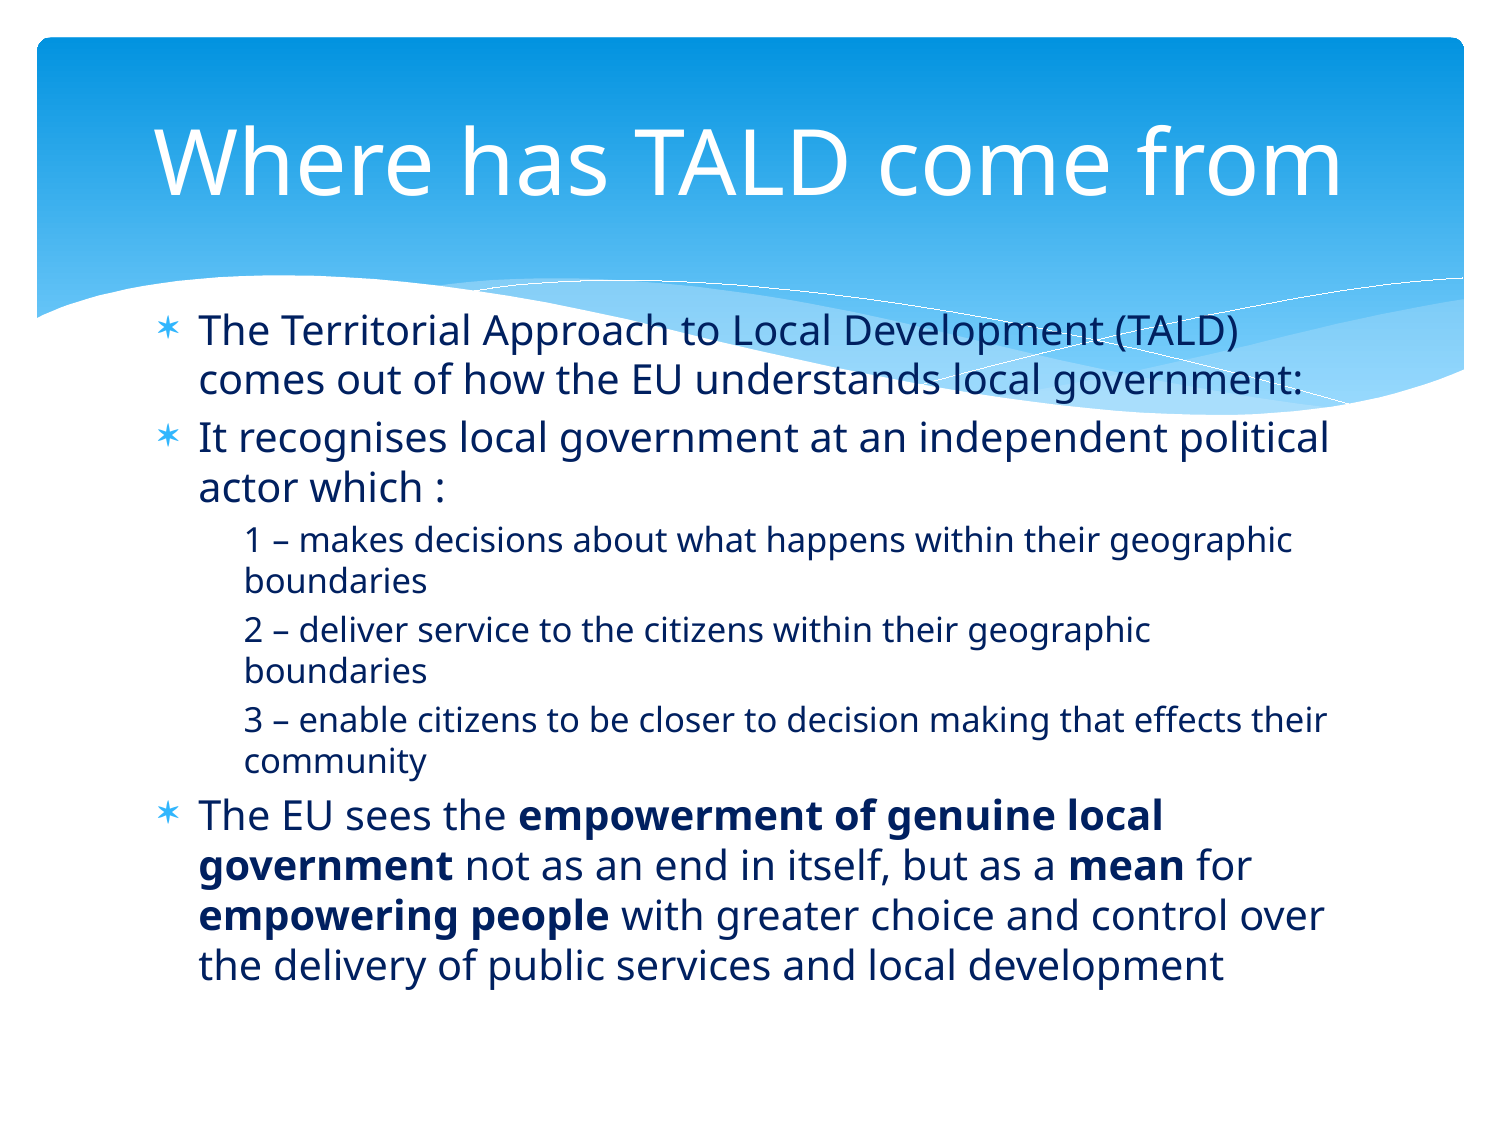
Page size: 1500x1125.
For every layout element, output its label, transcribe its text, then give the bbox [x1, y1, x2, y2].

list The Territorial Approach to Local Development (TALD) comes out of how the EU understands local government: It recognises local government at an independent political actor which : 1 – makes decisions about what happens within their geographic boundaries 2 – deliver service to the citizens within their geographic boundaries 3 – enable citizens to be closer to decision making that effects their community The EU sees the empowerment of genuine local government not as an end in itself, but as a mean for empowering people with greater choice and control over the delivery of public services and local development [143, 296, 1359, 1059]
title Where has TALD come from [75, 55, 1425, 261]
